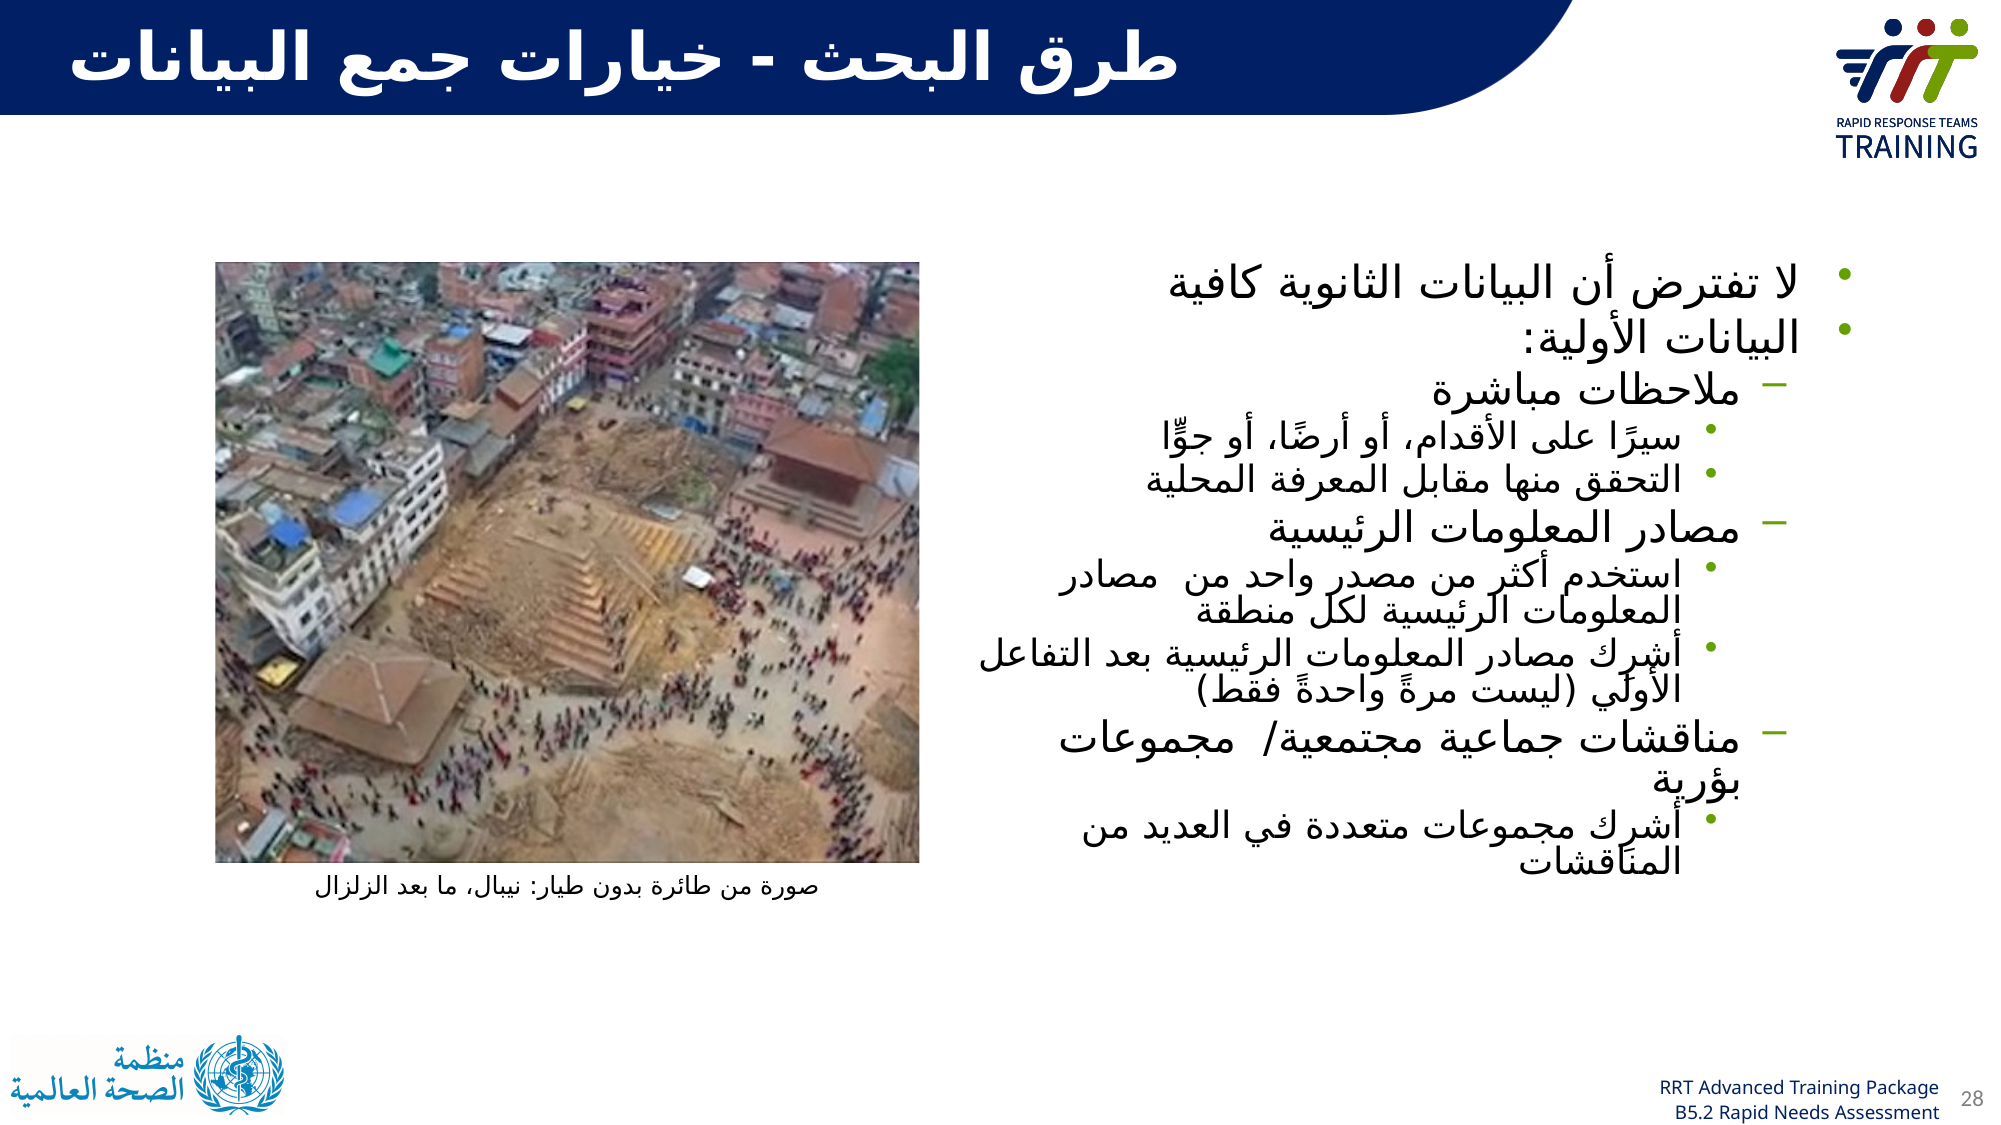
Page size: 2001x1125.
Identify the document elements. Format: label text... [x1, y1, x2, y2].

text_box لا تفترض أن البيانات الثانوية كافية البيانات الأولية: ملاحظات مباشرة سيرًا على الأقدام، أو أرضًا، أو جوًّا التحقق منها مقابل المعرفة المحلية مصادر المعلومات الرئيسية استخدم أكثر من مصدر واحد من مصادر المعلومات الرئيسية لكل منطقة أشرِك مصادر المعلومات الرئيسية بعد التفاعل الأولي (ليست مرةً واحدةً فقط) مناقشات جماعية مجتمعية/ مجموعات بؤرية أشرِك مجموعات متعددة في العديد من المناقشات [960, 255, 1860, 893]
picture [0, 0, 1597, 115]
picture [1835, 19, 1978, 167]
text_box صورة من طائرة بدون طيار: نيبال، ما بعد الزلزال [306, 863, 828, 937]
text_box طرق البحث - خيارات جمع البيانات [31, 7, 1190, 110]
picture [11, 1035, 284, 1115]
picture [241, 1050, 247, 1059]
picture [214, 262, 920, 863]
